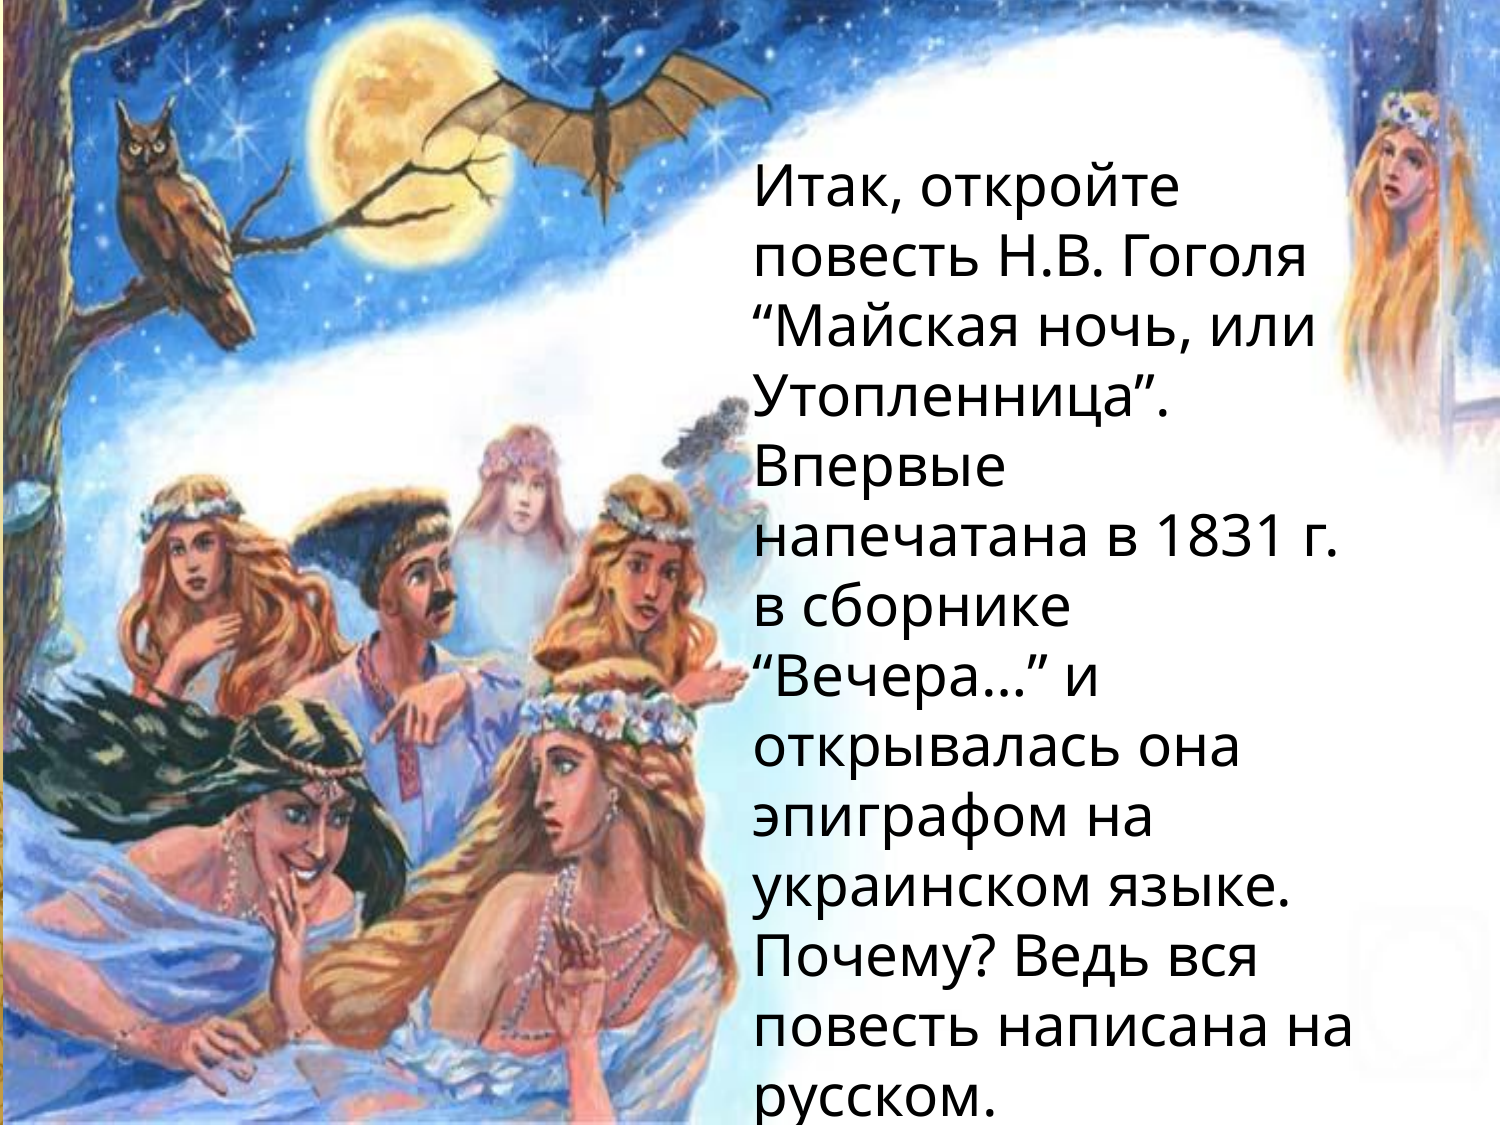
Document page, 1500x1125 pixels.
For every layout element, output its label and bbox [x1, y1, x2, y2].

list [3, 0, 1500, 1125]
